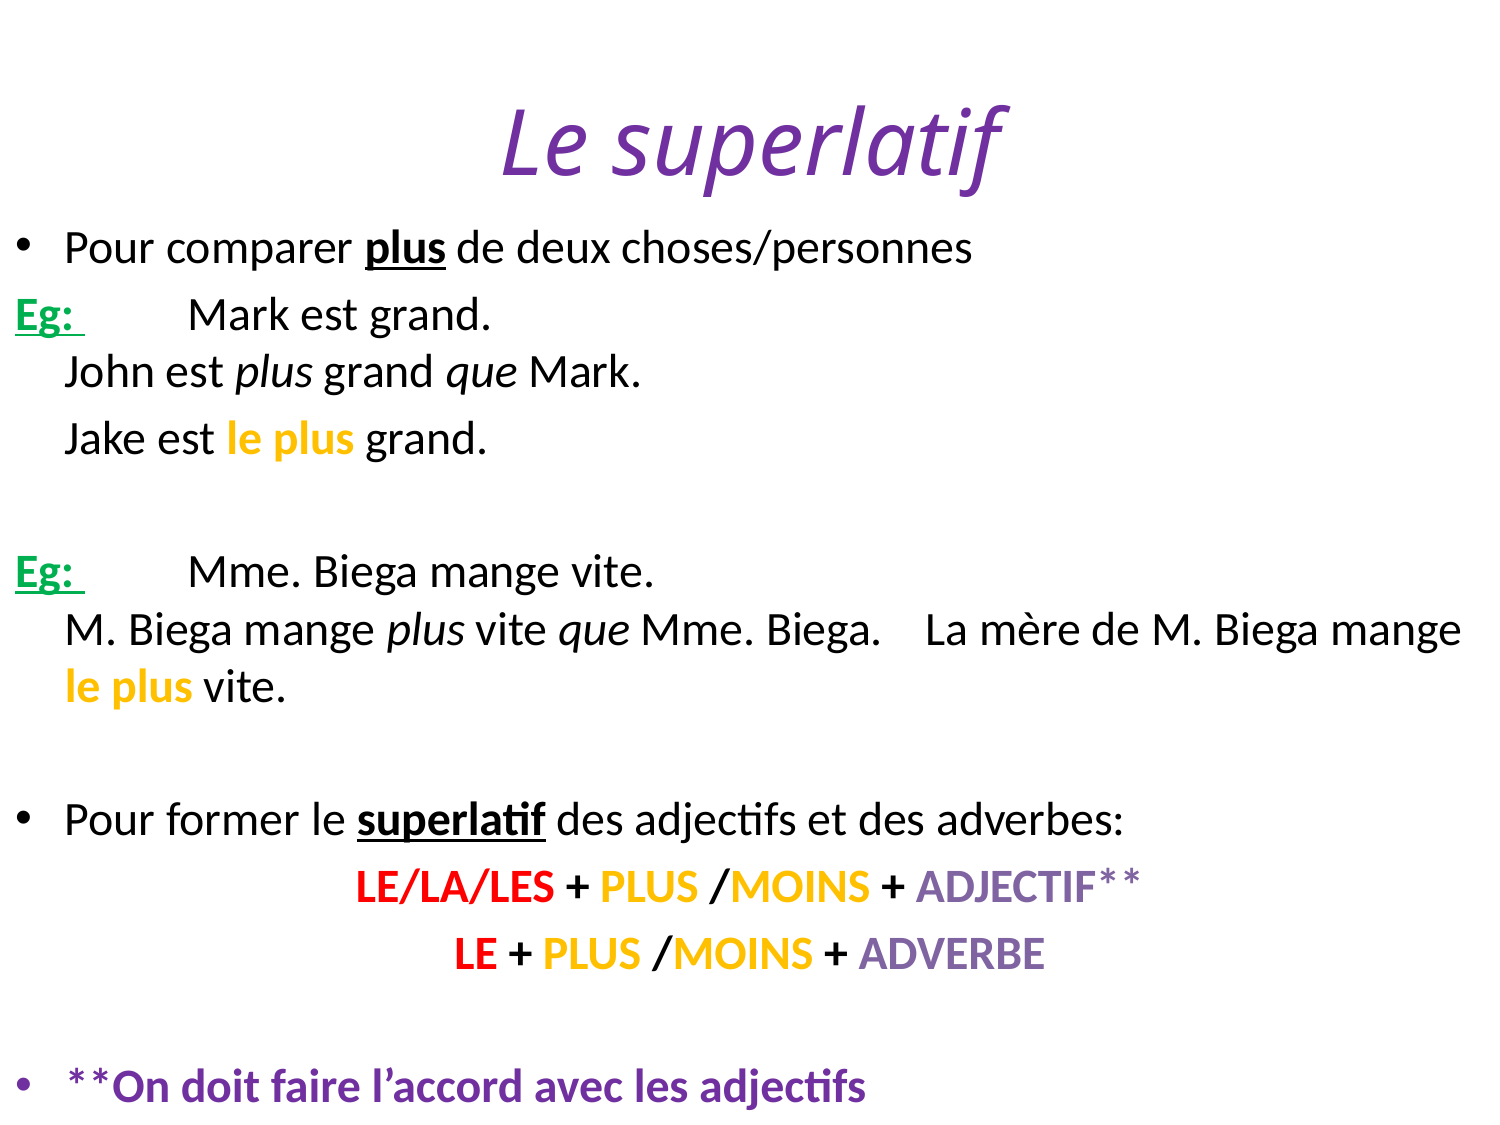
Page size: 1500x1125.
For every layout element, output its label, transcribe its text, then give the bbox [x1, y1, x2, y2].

list Pour comparer plus de deux choses/personnes Eg: Mark est grand. John est plus grand que Mark. Jake est le plus grand. Eg: Mme. Biega mange vite. M. Biega mange plus vite que Mme. Biega. La mère de M. Biega mange le plus vite. Pour former le superlatif des adjectifs et des adverbes: LE/LA/LES + PLUS /MOINS + ADJECTIF** LE + PLUS /MOINS + ADVERBE **On doit faire l’accord avec les adjectifs [0, 208, 1500, 1125]
title Le superlatif [75, 45, 1425, 208]
